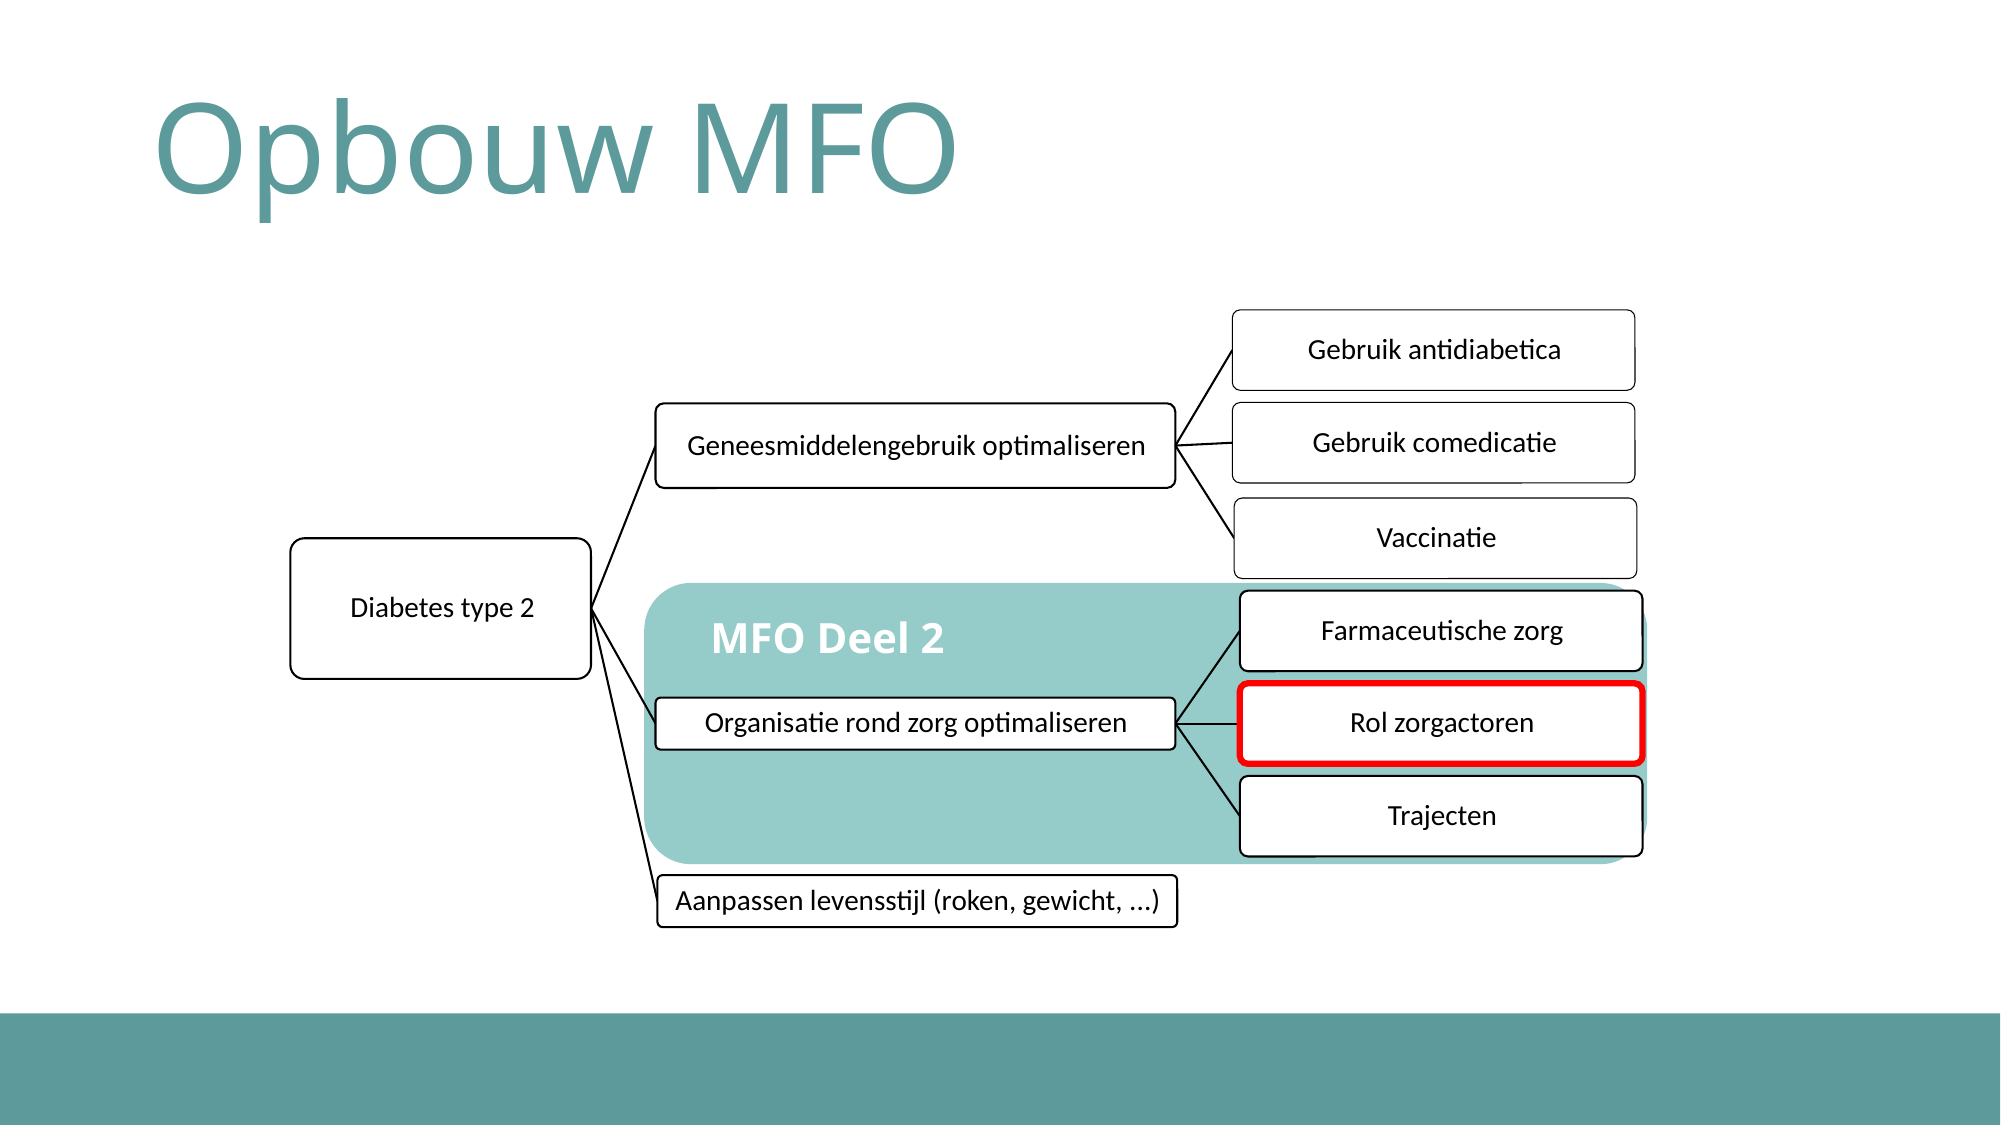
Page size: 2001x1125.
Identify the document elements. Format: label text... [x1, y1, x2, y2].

text_box MFO Deel 2 [1644, 610, 1649, 838]
title Opbouw MFO [136, 22, 1862, 229]
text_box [289, 177, 1644, 993]
